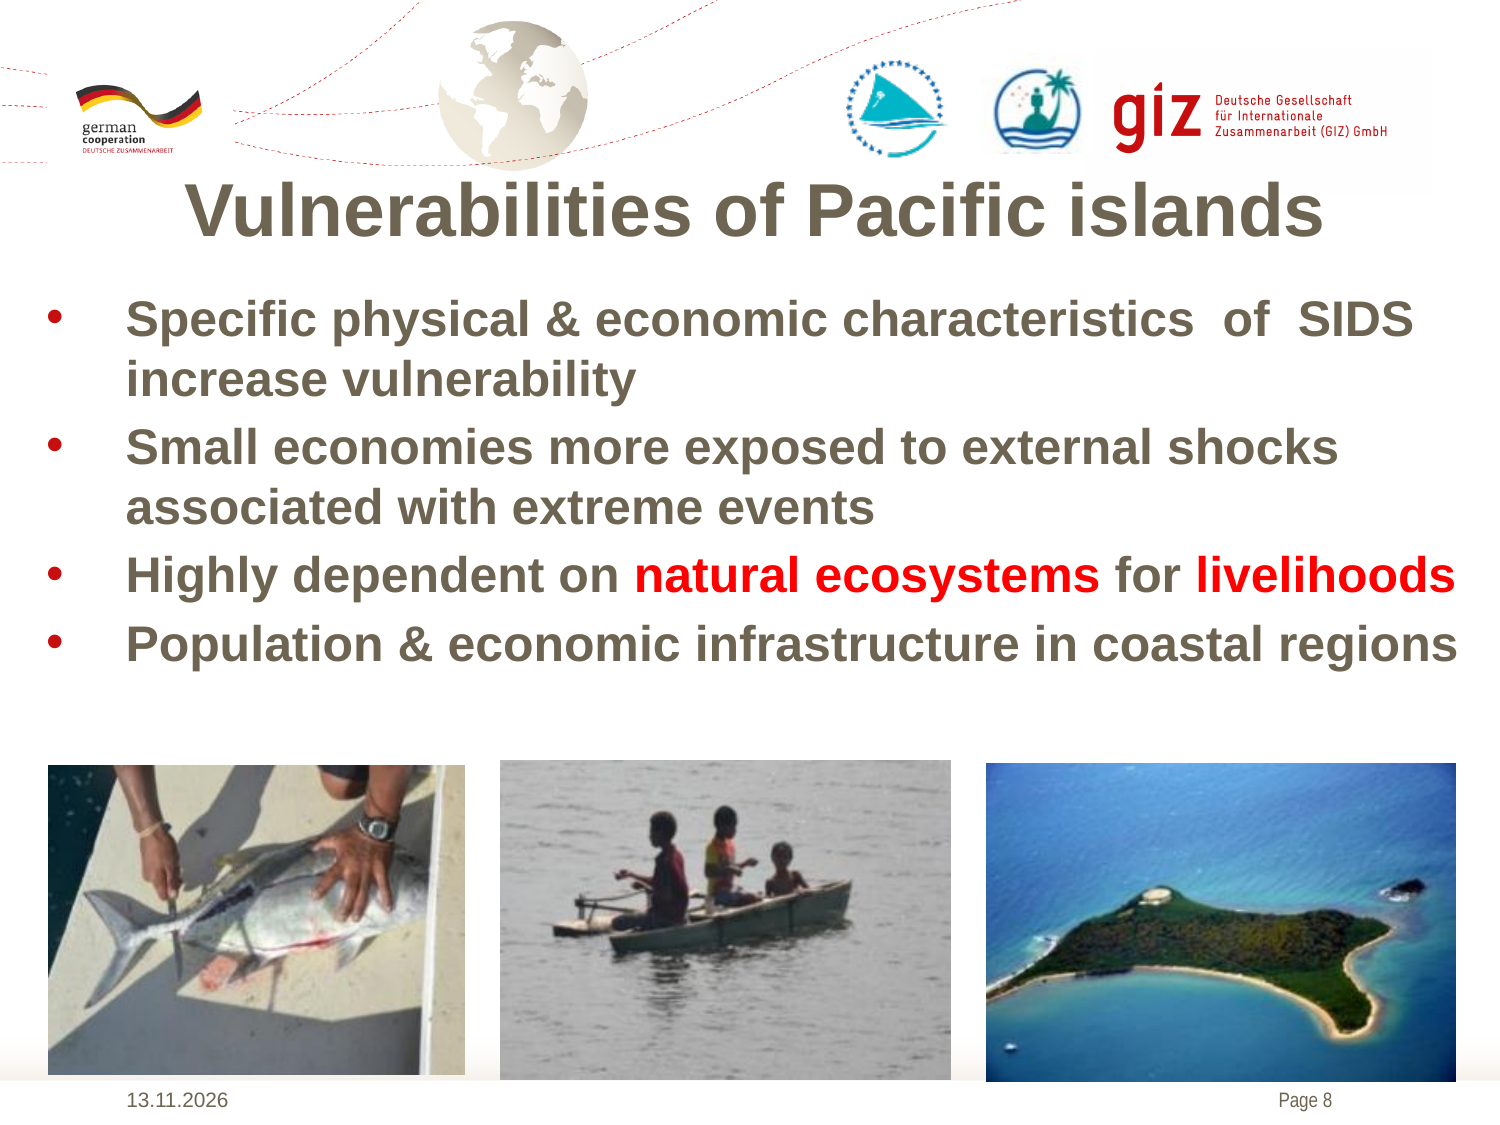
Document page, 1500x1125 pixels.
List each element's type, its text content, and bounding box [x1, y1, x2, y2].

picture [0, 0, 1500, 187]
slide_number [111, 1083, 325, 1121]
title Vulnerabilities of Pacific islands [168, 154, 1457, 256]
picture [0, 760, 1500, 1082]
list Specific physical & economic characteristics of SIDS increase vulnerability Small economies more exposed to external shocks associated with extreme events Highly dependent on natural ecosystems for livelihoods Population & economic infrastructure in coastal regions [30, 278, 1500, 1021]
